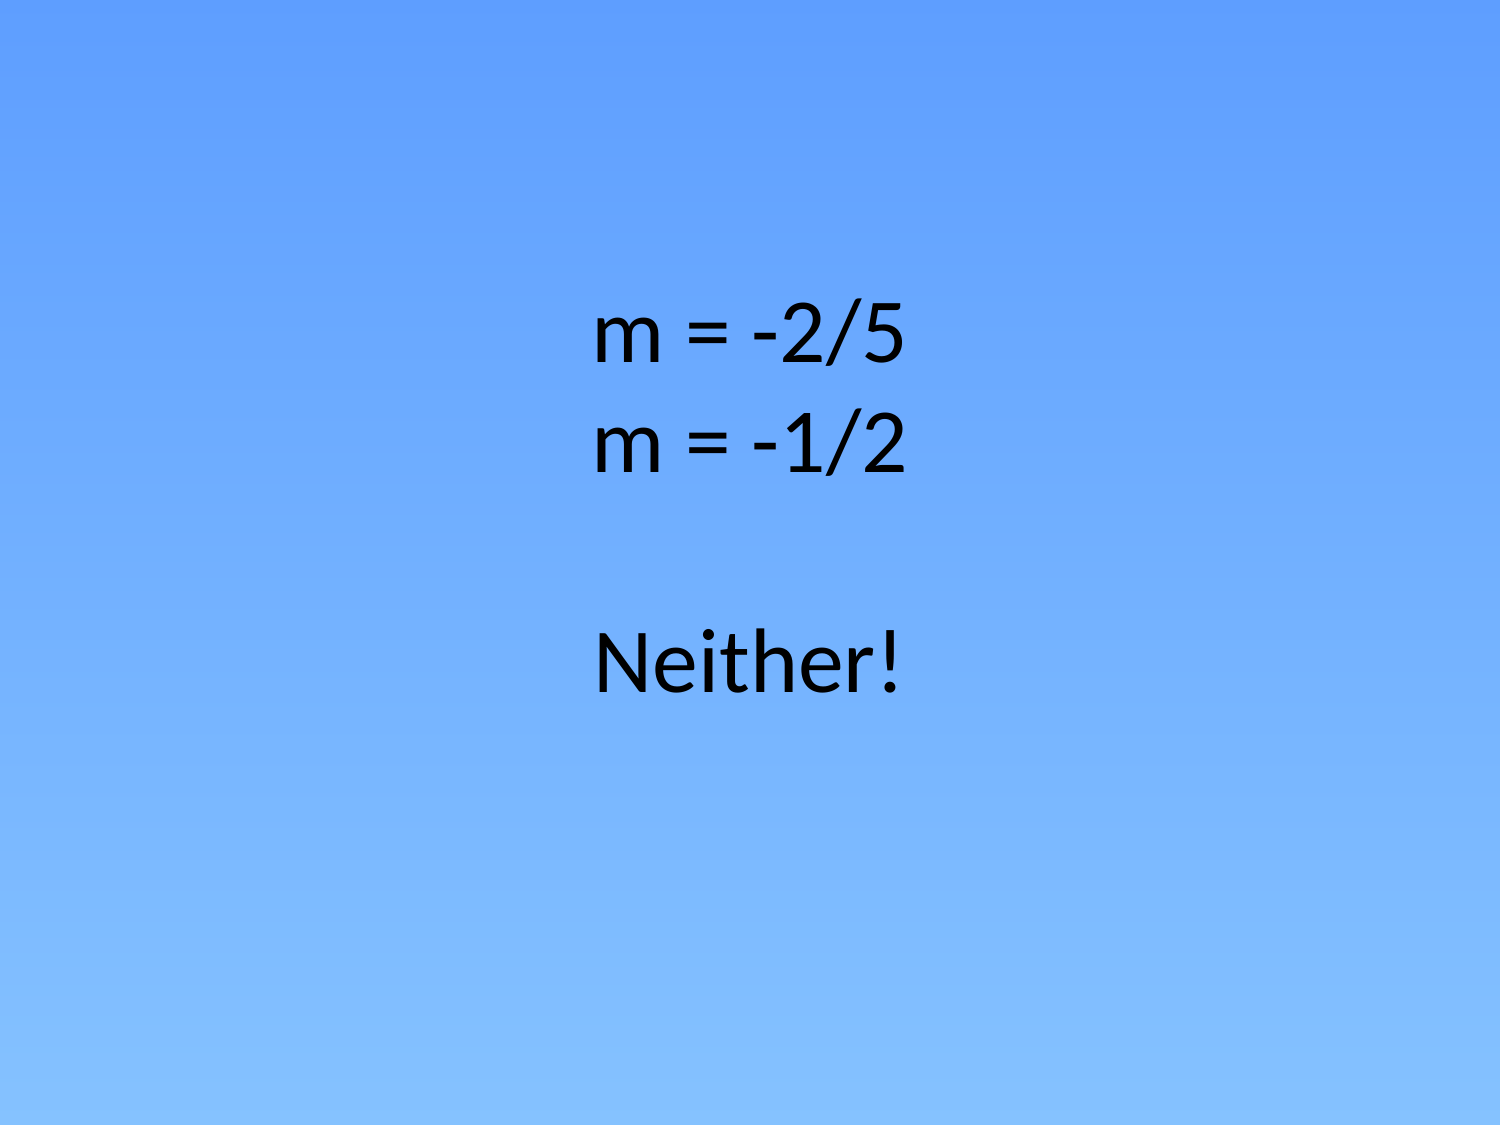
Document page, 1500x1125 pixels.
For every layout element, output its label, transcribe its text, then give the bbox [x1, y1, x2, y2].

title m = -2/5 m = -1/2 Neither! [74, 44, 1426, 938]
